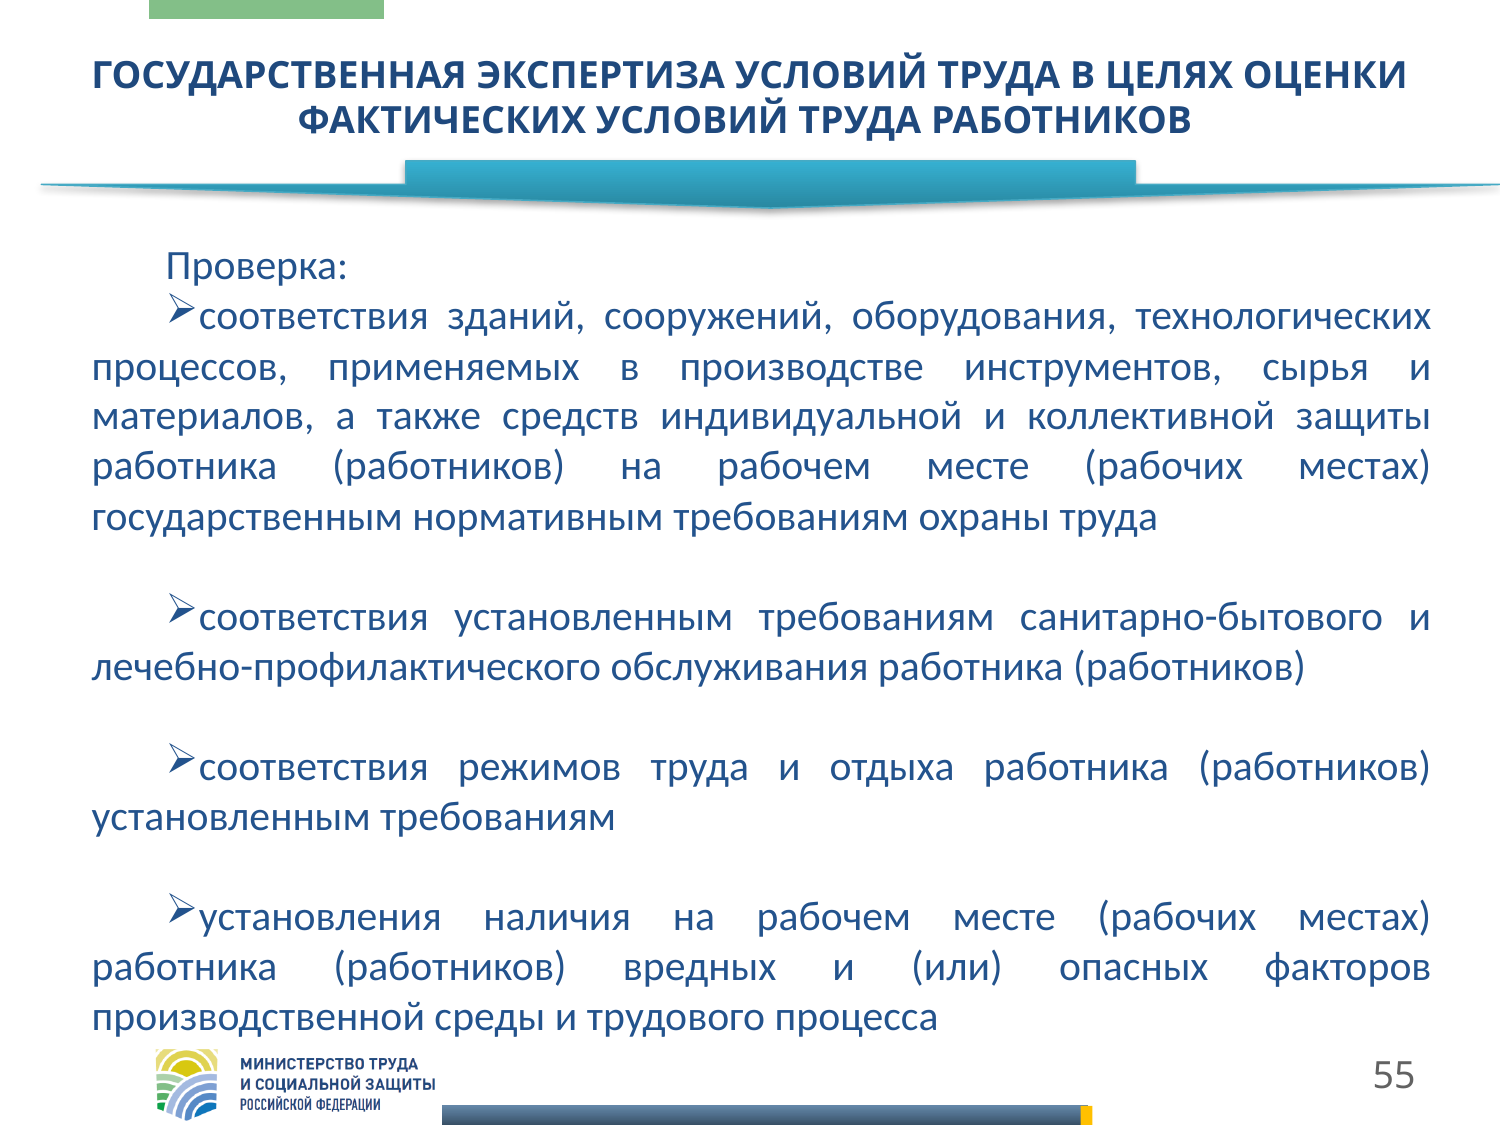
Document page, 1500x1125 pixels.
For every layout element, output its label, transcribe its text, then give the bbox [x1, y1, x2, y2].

picture [149, 0, 385, 19]
text_box [40, 160, 1500, 209]
text_box [448, 1105, 1079, 1125]
text_box Проверка: соответствия зданий, сооружений, оборудования, технологических процессов, применяемых в производстве инструментов, сырья и материалов, а также средств индивидуальной и коллективной защиты работника (работников) на рабочем месте (рабочих местах) государственным нормативным требованиям охраны труда соответствия установленным требованиям санитарно-бытового и лечебно-профилактического обслуживания работника (работников) соответствия режимов труда и отдыха работника (работников) установленным требованиям установления наличия на рабочем месте (рабочих местах) работника (работников) вредных и (или) опасных факторов производственной среды и трудового процесса [76, 230, 1447, 1046]
text_box [1079, 1104, 1094, 1125]
slide_number 55 [1080, 1046, 1431, 1107]
title ГОСУДАРСТВЕННАЯ ЭКСПЕРТИЗА УСЛОВИЙ ТРУДА В ЦЕЛЯХ ОЦЕНКИ ФАКТИЧЕСКИХ УСЛОВИЙ ТРУДА РАБОТНИКОВ [0, 30, 1500, 162]
picture [147, 1043, 444, 1125]
